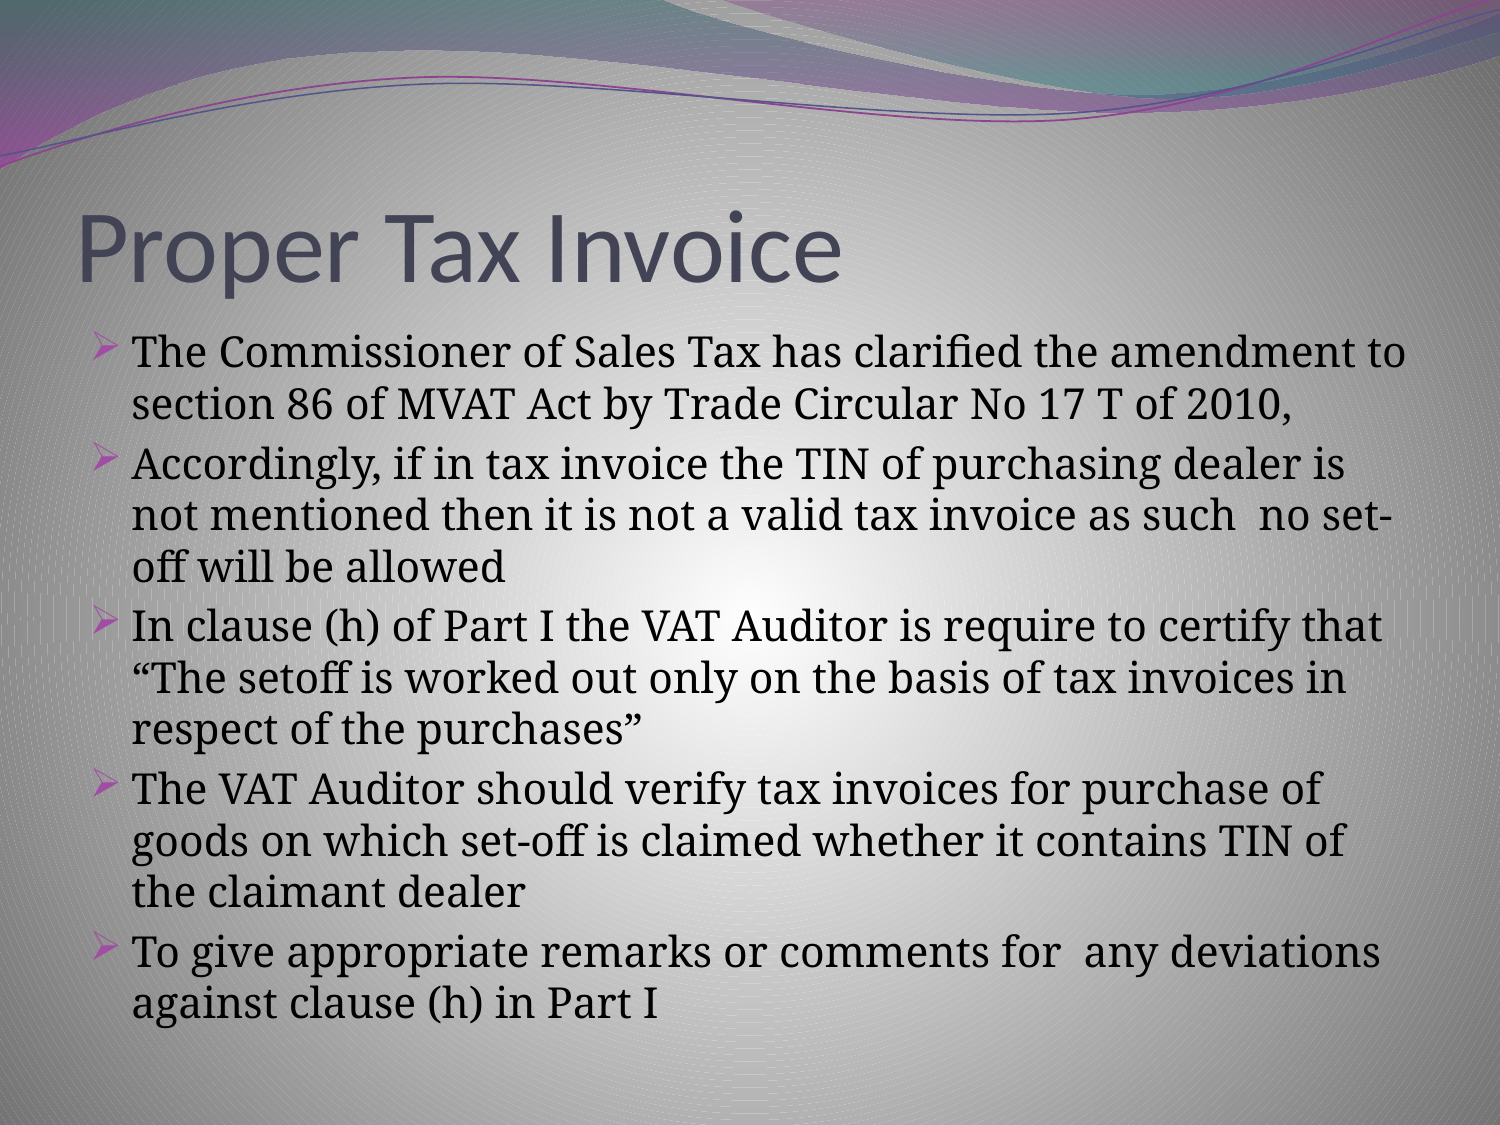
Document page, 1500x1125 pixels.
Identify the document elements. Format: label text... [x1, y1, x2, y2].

title Proper Tax Invoice [75, 115, 1425, 303]
list The Commissioner of Sales Tax has clarified the amendment to section 86 of MVAT Act by Trade Circular No 17 T of 2010, Accordingly, if in tax invoice the TIN of purchasing dealer is not mentioned then it is not a valid tax invoice as such no set-off will be allowed In clause (h) of Part I the VAT Auditor is require to certify that “The setoff is worked out only on the basis of tax invoices in respect of the purchases” The VAT Auditor should verify tax invoices for purchase of goods on which set-off is claimed whether it contains TIN of the claimant dealer To give appropriate remarks or comments for any deviations against clause (h) in Part I [75, 317, 1425, 1038]
